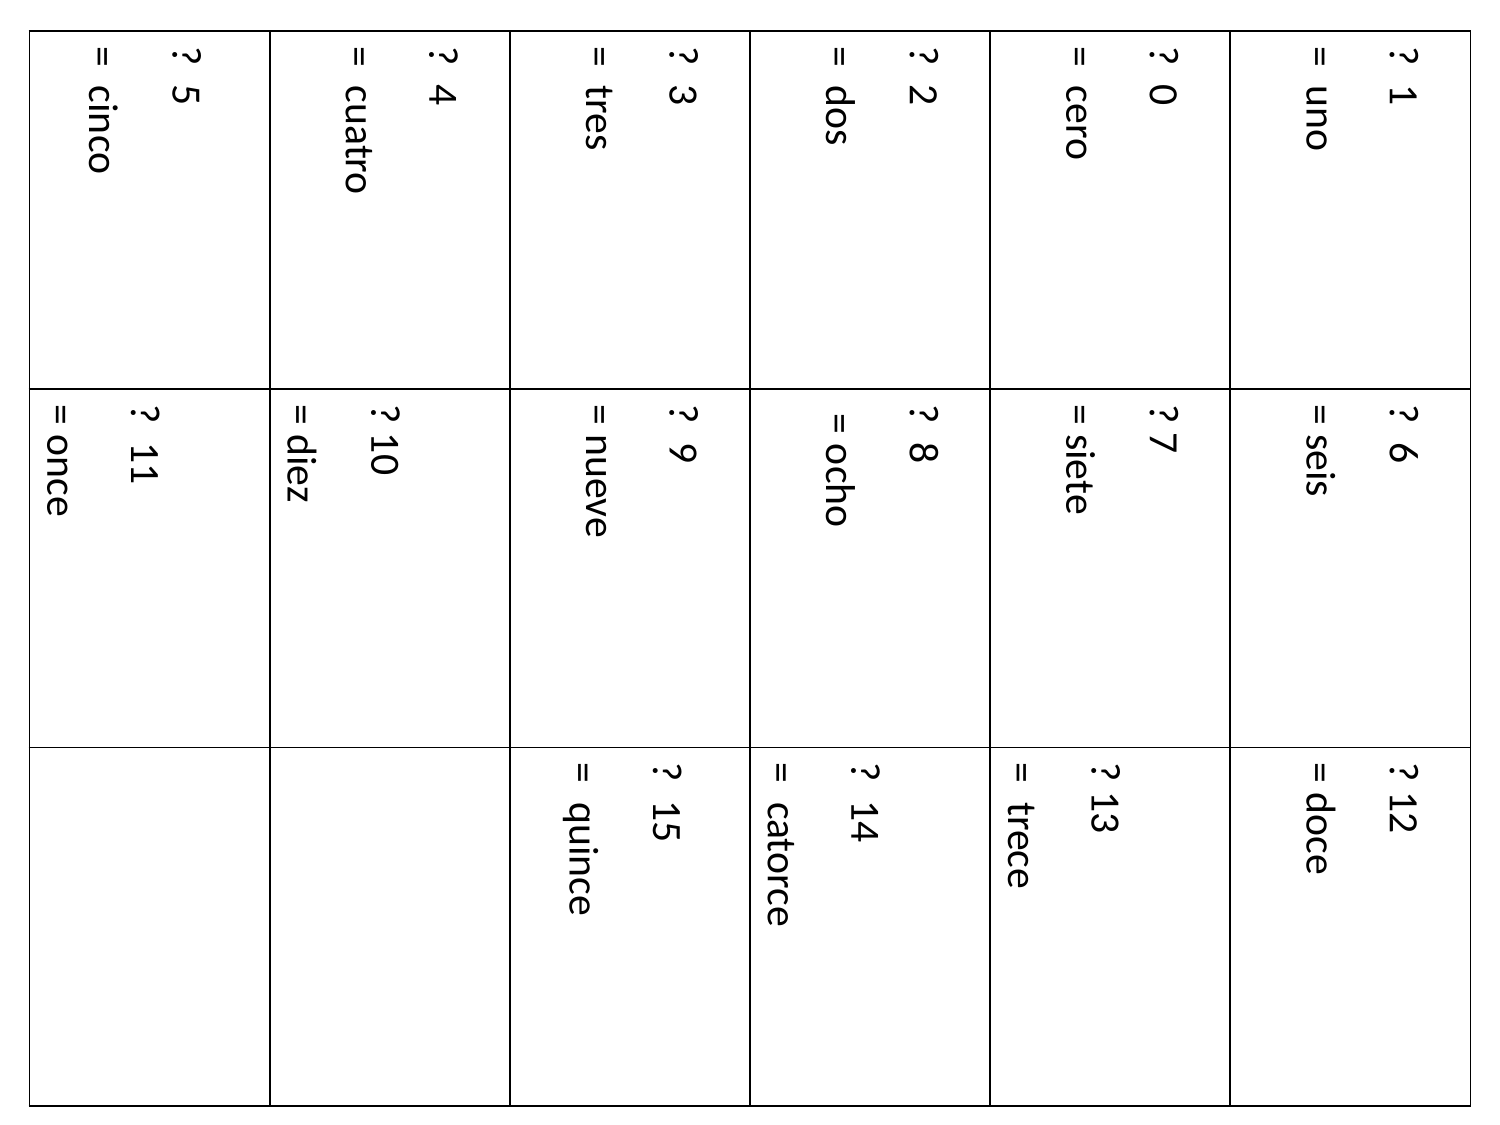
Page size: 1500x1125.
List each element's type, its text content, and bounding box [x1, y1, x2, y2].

table_cell ? 9 = nueve [511, 390, 749, 747]
table_header ? 5 = cinco [30, 32, 269, 388]
table_cell ? 7 = siete [991, 390, 1229, 747]
table_header ? 3 = tres [511, 32, 749, 388]
table_cell [271, 748, 509, 1105]
table_header ? 4 = cuatro [271, 32, 509, 388]
table_header ? 1 = uno [1231, 32, 1470, 388]
table_cell ? 13 = trece [991, 748, 1229, 1105]
table_header ? 0 = cero [991, 32, 1229, 388]
table_cell ? 15 = quince [511, 748, 749, 1105]
table_cell ? 12 = doce [1231, 748, 1470, 1105]
table_cell ? 14 = catorce [751, 748, 989, 1105]
table_cell ? 11 = once [30, 390, 269, 747]
table_cell ? 8 = ocho [751, 390, 989, 747]
table_cell ? 6 = seis [1231, 390, 1470, 747]
table_cell [30, 748, 269, 1105]
table_cell ? 10 = diez [271, 390, 509, 747]
table_header ? 2 = dos [751, 32, 989, 388]
